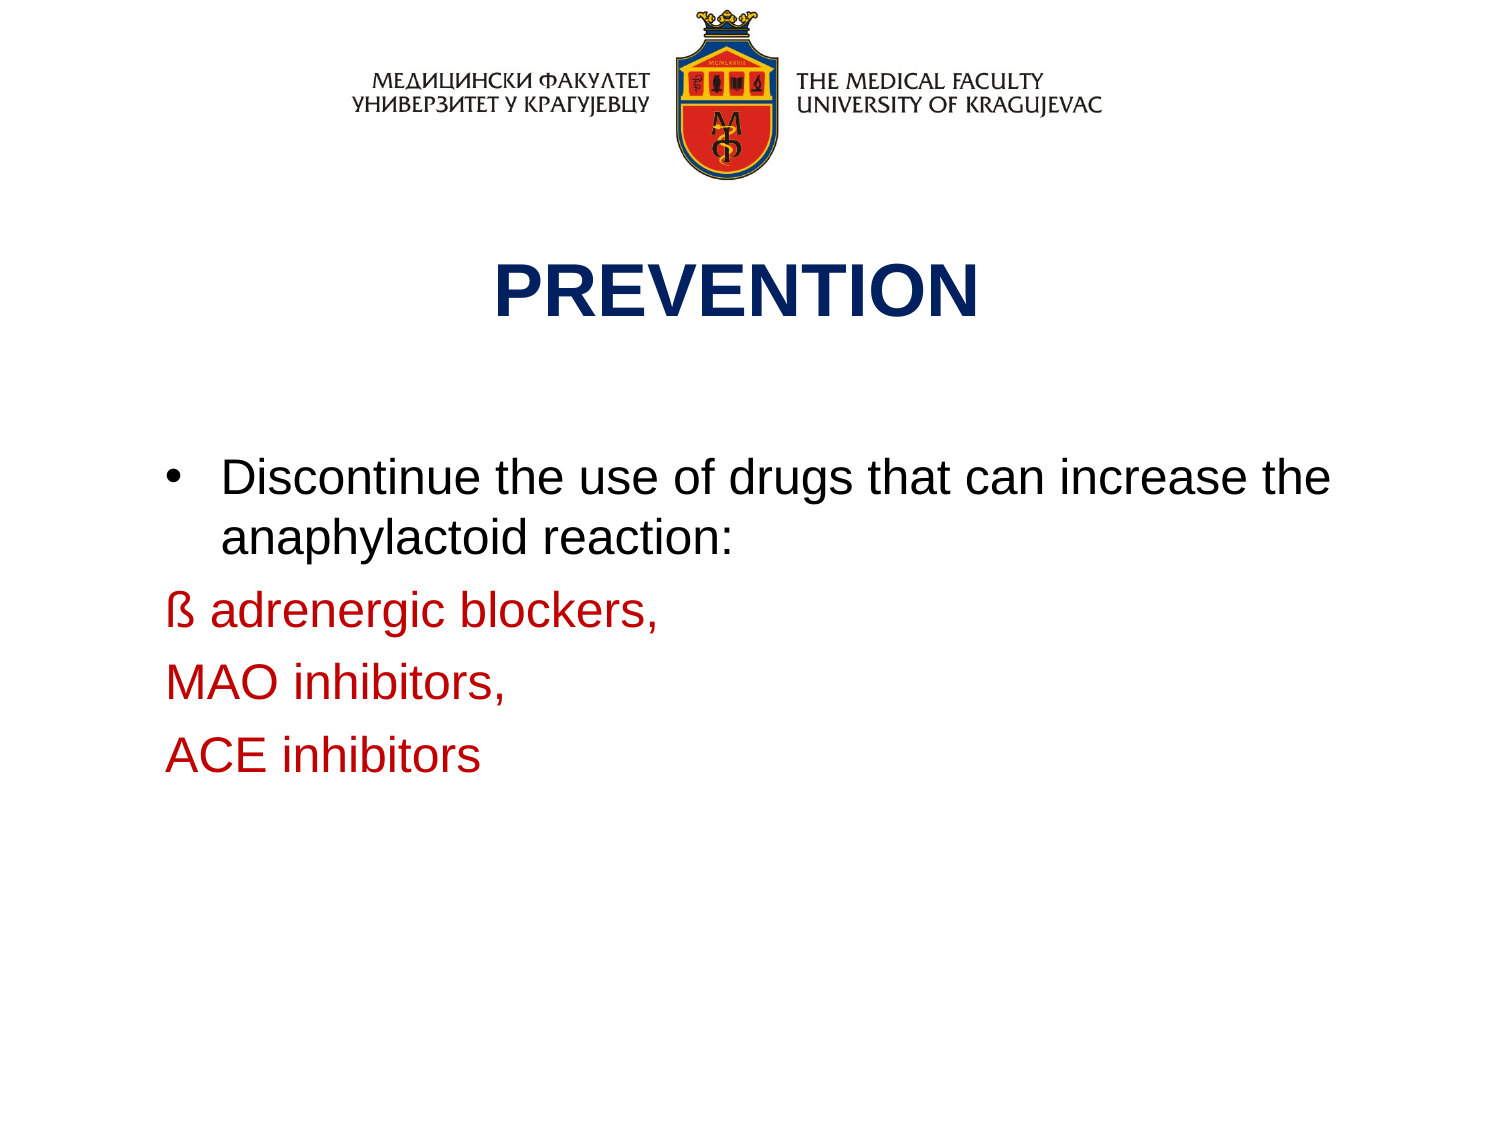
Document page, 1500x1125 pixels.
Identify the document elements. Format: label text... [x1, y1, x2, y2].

picture [328, 0, 1125, 191]
text_box Discontinue the use of drugs that can increase the anaphylactoid reaction: ß adrenergic blockers, MAO inhibitors, ACE inhibitors [149, 437, 1413, 1000]
text_box PREVENTION [62, 262, 1413, 400]
